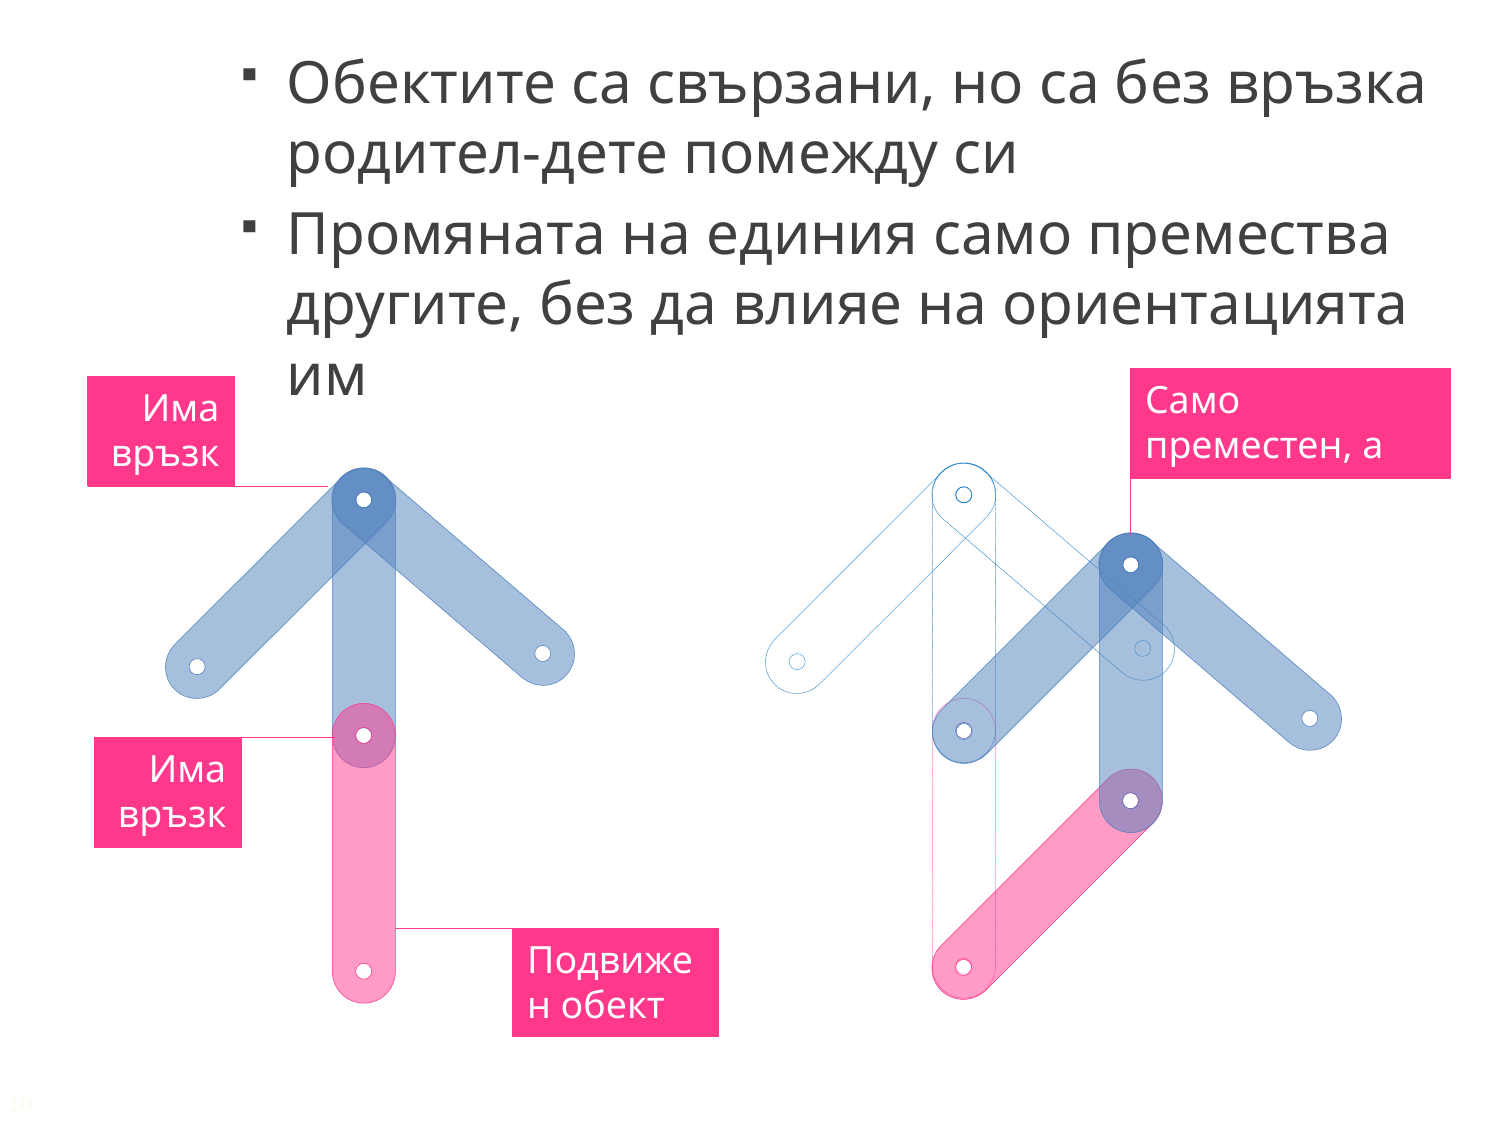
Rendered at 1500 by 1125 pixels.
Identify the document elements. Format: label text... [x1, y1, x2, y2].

text_box [330, 547, 398, 729]
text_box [395, 928, 719, 1037]
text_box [897, 532, 1371, 833]
text_box [930, 841, 998, 958]
text_box [929, 841, 1138, 1002]
text_box [329, 466, 577, 688]
list Обектите са свързани, но са без връзка родител-дете помежду си Промяната на единия само премества другите, без да влияе на ориентацията им [150, 37, 1488, 1113]
text_box [163, 493, 365, 701]
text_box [1129, 368, 1451, 533]
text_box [87, 375, 329, 487]
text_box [730, 462, 1124, 763]
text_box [94, 737, 335, 848]
text_box [330, 701, 398, 1006]
